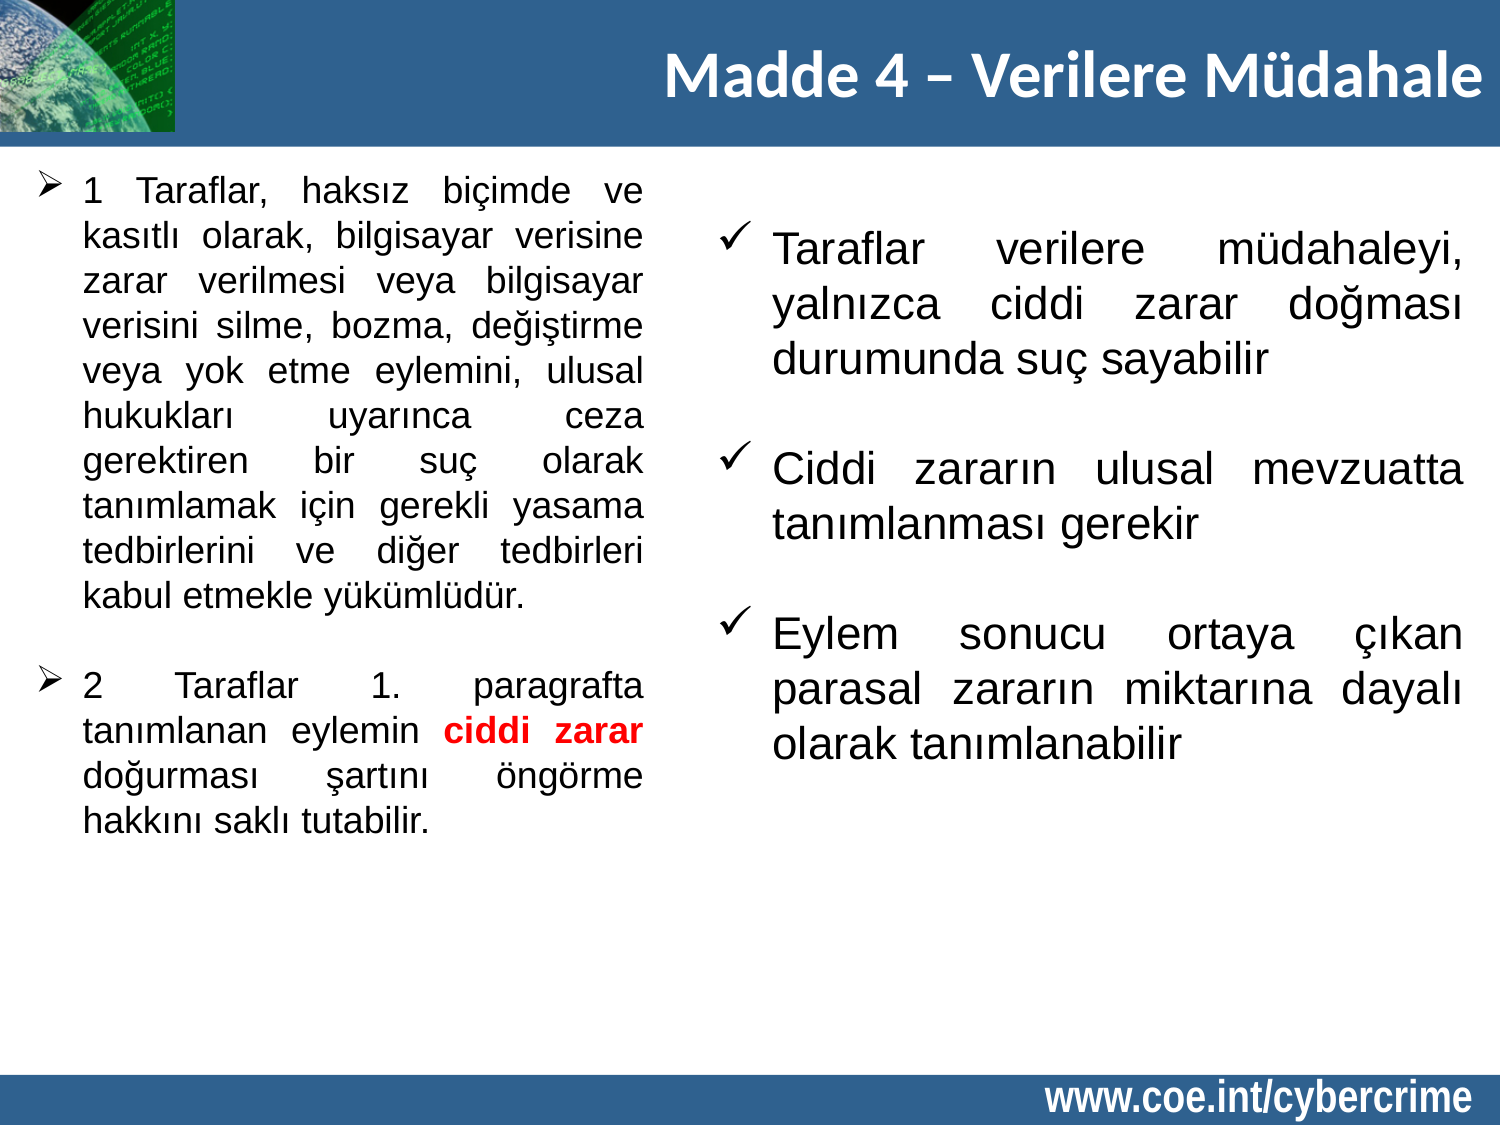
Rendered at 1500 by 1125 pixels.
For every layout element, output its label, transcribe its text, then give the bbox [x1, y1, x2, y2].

text_box Madde 4 – Verilere Müdahale [0, 0, 1500, 149]
text_box 1 Taraflar, haksız biçimde ve kasıtlı olarak, bilgisayar verisine zarar verilmesi veya bilgisayar verisini silme, bozma, değiştirme veya yok etme eylemini, ulusal hukukları uyarınca ceza gerektiren bir suç olarak tanımlamak için gerekli yasama tedbirlerini ve diğer tedbirleri kabul etmekle yükümlüdür. 2 Taraflar 1. paragrafta tanımlanan eylemin ciddi zarar doğurması şartını öngörme hakkını saklı tutabilir. [20, 158, 659, 849]
text_box [0, 1073, 1030, 1125]
text_box Taraflar verilere müdahaleyi, yalnızca ciddi zarar doğması durumunda suç sayabilir Ciddi zararın ulusal mevzuatta tanımlanması gerekir Eylem sonucu ortaya çıkan parasal zararın miktarına dayalı olarak tanımlanabilir [701, 211, 1480, 776]
picture [0, 0, 175, 132]
text_box www.coe.int/cybercrime [1030, 1059, 1500, 1125]
